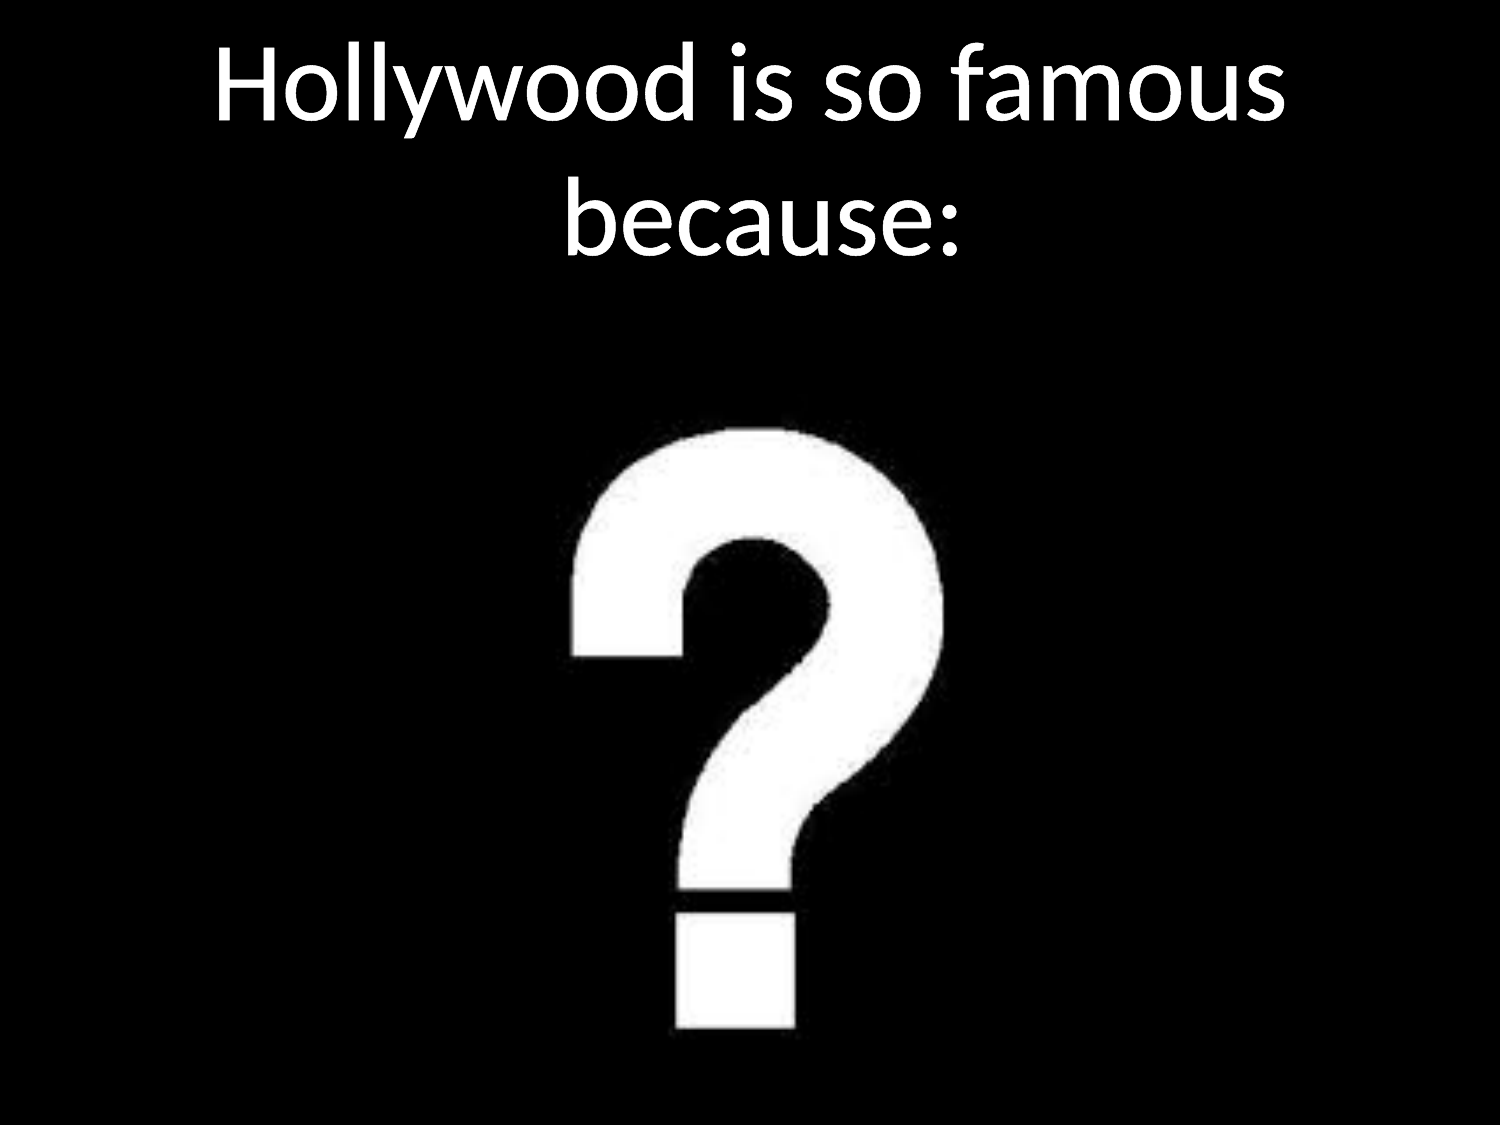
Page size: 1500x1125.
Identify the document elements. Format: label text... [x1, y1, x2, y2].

picture [359, 336, 1152, 1125]
text_box Hollywood is so famous because: [0, 0, 1500, 420]
